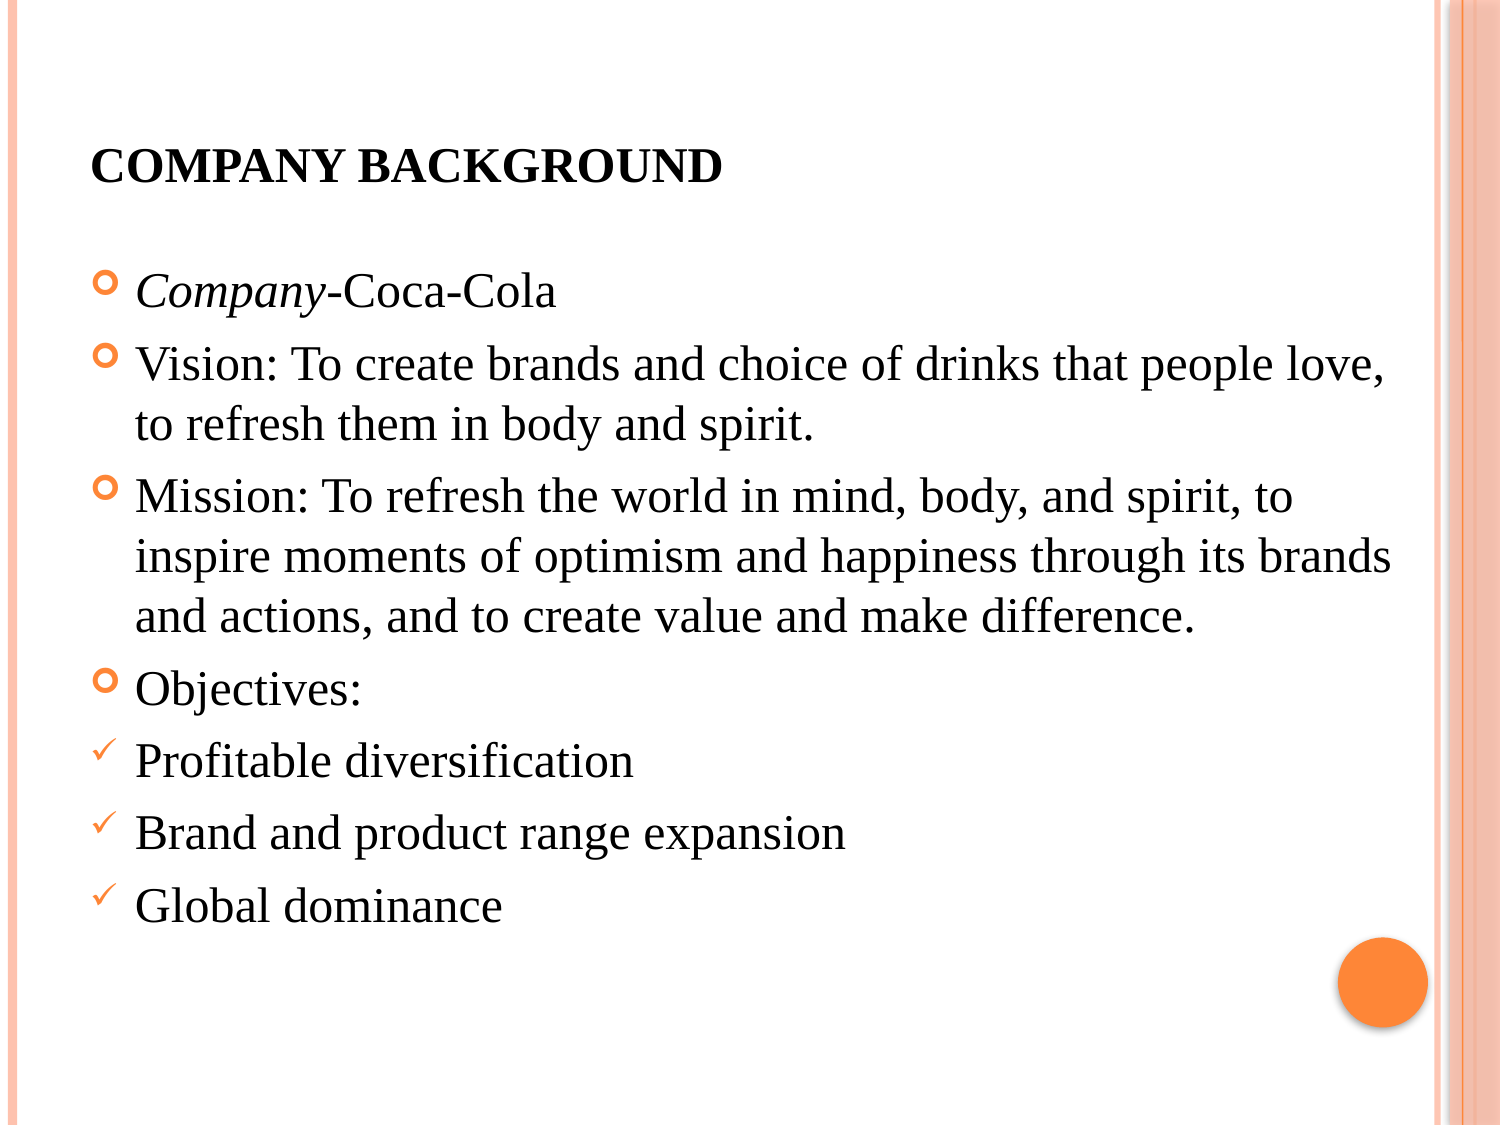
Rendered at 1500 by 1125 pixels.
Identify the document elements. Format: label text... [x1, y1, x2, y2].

title Company Background [75, 45, 1425, 200]
list Company-Coca-Cola Vision: To create brands and choice of drinks that people love, to refresh them in body and spirit. Mission: To refresh the world in mind, body, and spirit, to inspire moments of optimism and happiness through its brands and actions, and to create value and make difference. Objectives: Profitable diversification Brand and product range expansion Global dominance [75, 249, 1425, 993]
